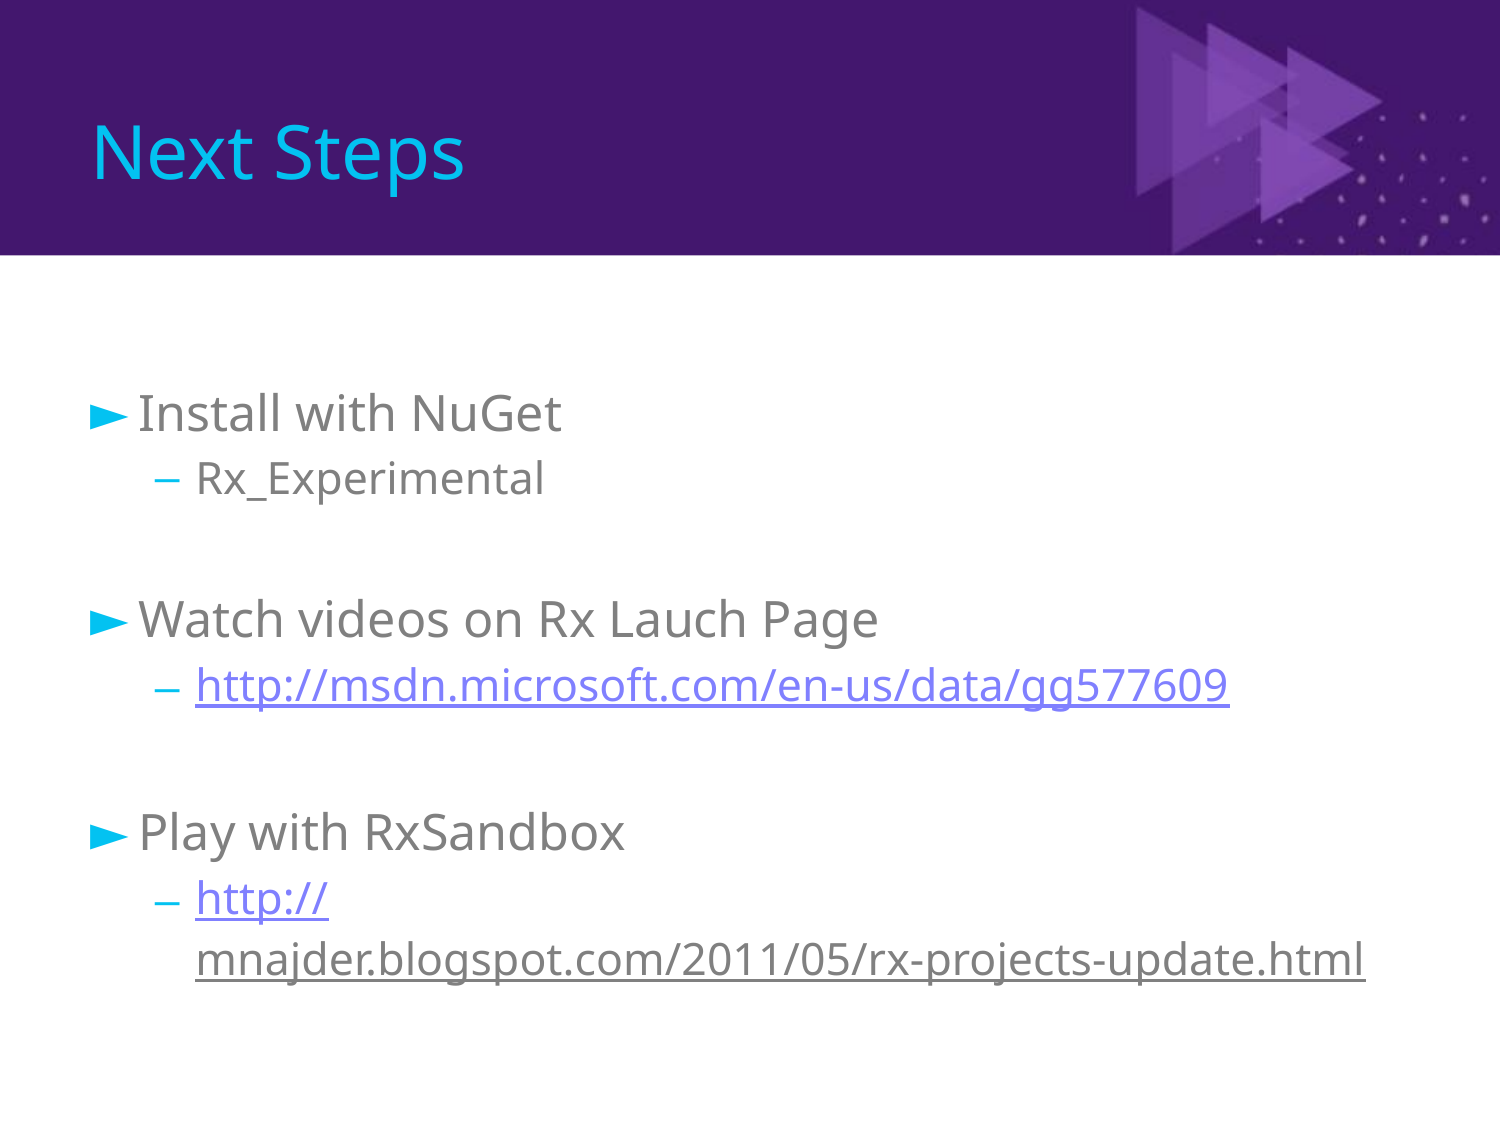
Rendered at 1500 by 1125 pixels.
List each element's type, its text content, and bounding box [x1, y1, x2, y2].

title Next Steps [75, 56, 1425, 244]
picture [0, 0, 1500, 255]
list Install with NuGet Rx_Experimental Watch videos on Rx Lauch Page http://msdn.microsoft.com/en-us/data/gg577609 Play with RxSandbox http://mnajder.blogspot.com/2011/05/rx-projects-update.html [75, 373, 1425, 1005]
